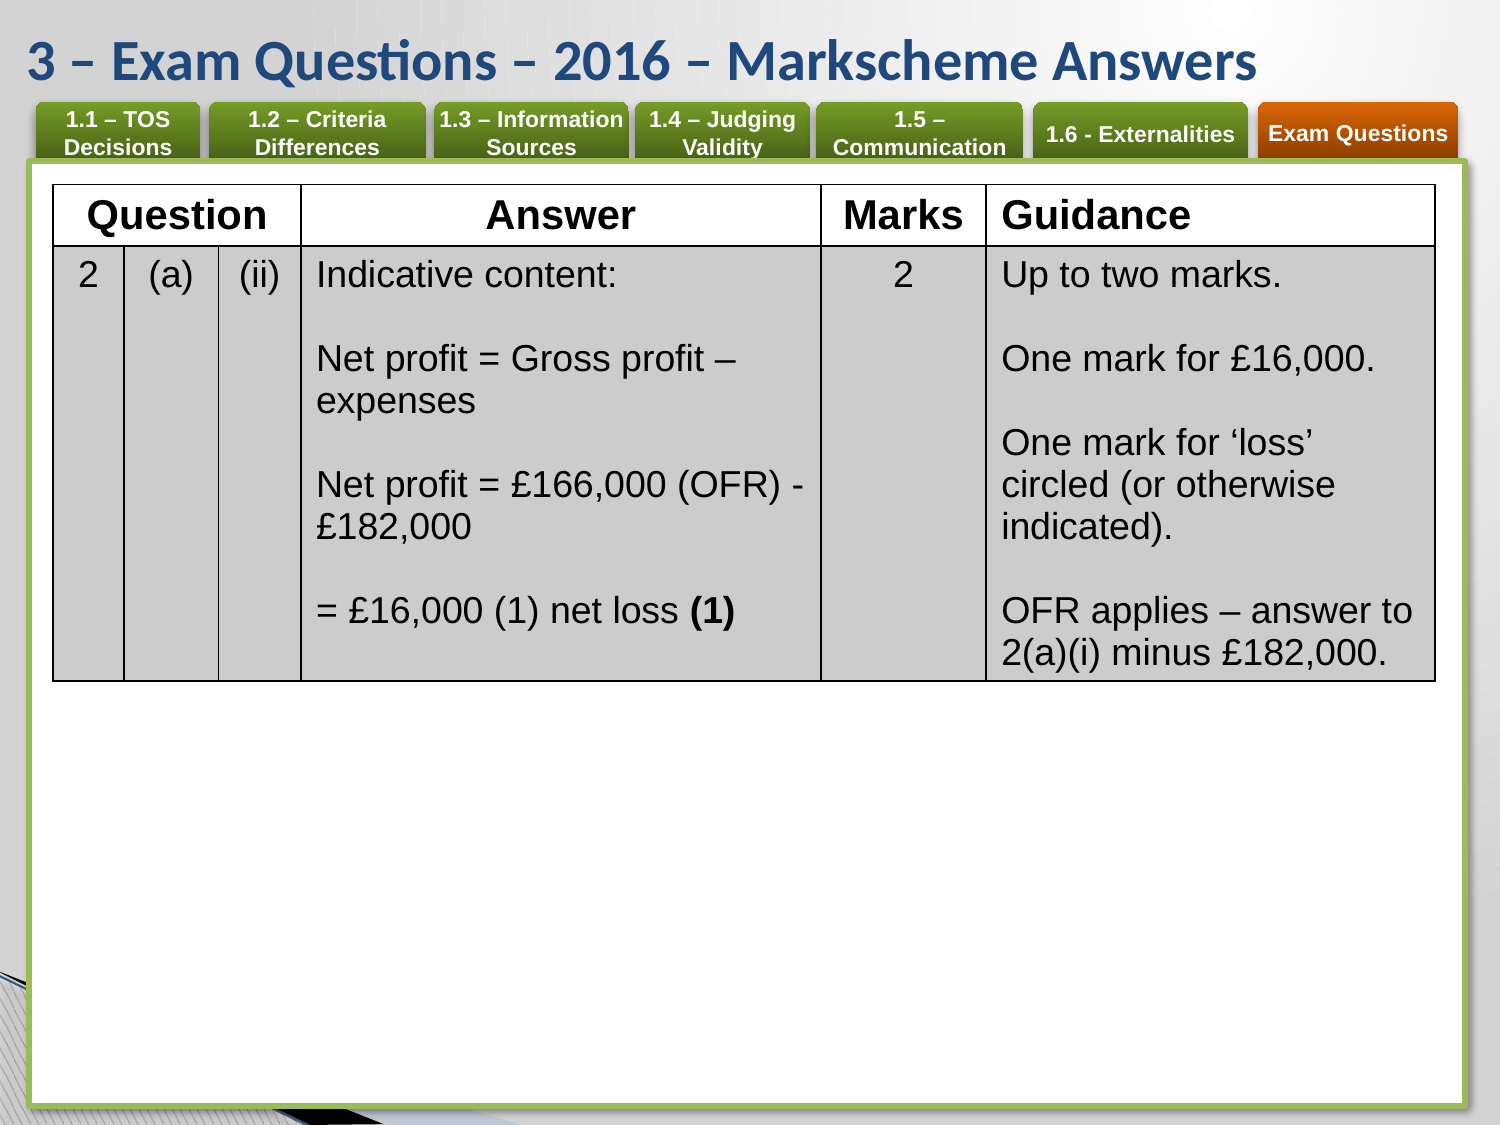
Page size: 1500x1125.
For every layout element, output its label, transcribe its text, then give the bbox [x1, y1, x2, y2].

table_cell Indicative content: Net profit = Gross profit – expenses Net profit = £166,000 (OFR) - £182,000 = £16,000 (1) net loss (1) [302, 247, 820, 680]
table_header Marks [822, 185, 985, 245]
table_header Guidance [987, 185, 1434, 245]
table_cell (a) [125, 247, 218, 680]
table_header Question [54, 185, 300, 245]
picture [281, 1114, 303, 1125]
table_cell 2 [54, 247, 123, 680]
table_cell Up to two marks. One mark for £16,000. One mark for ‘loss’ circled (or otherwise indicated). OFR applies – answer to 2(a)(i) minus £182,000. [987, 247, 1434, 680]
table_cell (ii) [219, 247, 300, 680]
table_cell 2 [822, 247, 985, 680]
title 3 – Exam Questions – 2016 – Markscheme Answers [11, 11, 1465, 102]
table_header Answer [302, 185, 820, 245]
